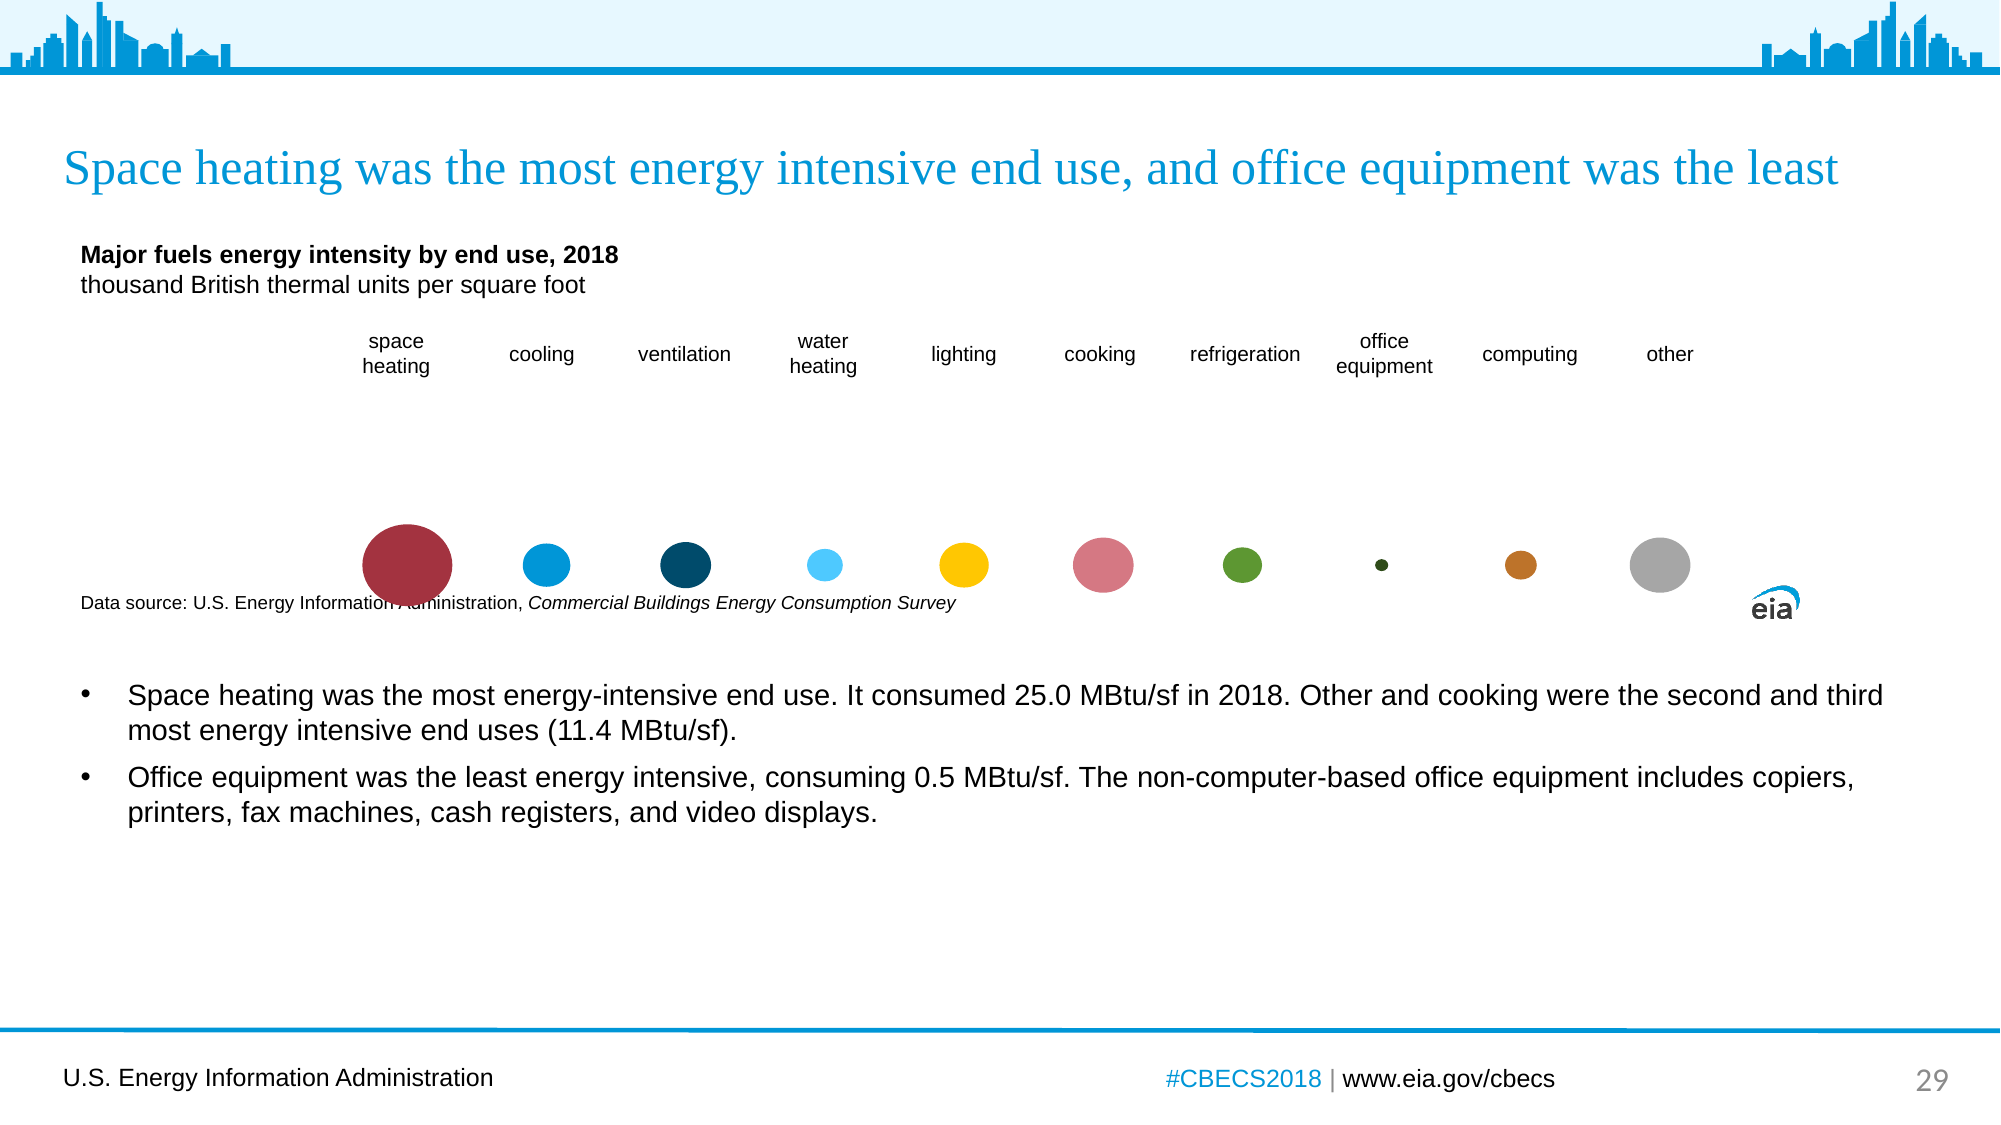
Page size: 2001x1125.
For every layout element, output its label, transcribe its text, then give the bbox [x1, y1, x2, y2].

picture [1750, 607, 1801, 622]
text_box Space heating was the most energy-intensive end use. It consumed 25.0 MBtu/sf in 2018. Other and cooking were the second and third most energy intensive end uses (11.4 MBtu/sf). Office equipment was the least energy intensive, consuming 0.5 MBtu/sf. The non-computer-based office equipment includes copiers, printers, fax machines, cash registers, and video displays. [65, 668, 1905, 836]
footer #CBECS2018 | www.eia.gov/cbecs [1023, 1047, 1699, 1107]
chart [94, 231, 1835, 607]
title Space heating was the most energy intensive end use, and office equipment was the least [48, 77, 1952, 202]
text_box Data source: U.S. Energy Information Administration, Commercial Buildings Energy Consumption Survey [65, 583, 990, 621]
text_box Major fuels energy intensity by end use, 2018 thousand British thermal units per square foot [65, 231, 94, 306]
slide_number 29 [1886, 1048, 1978, 1109]
